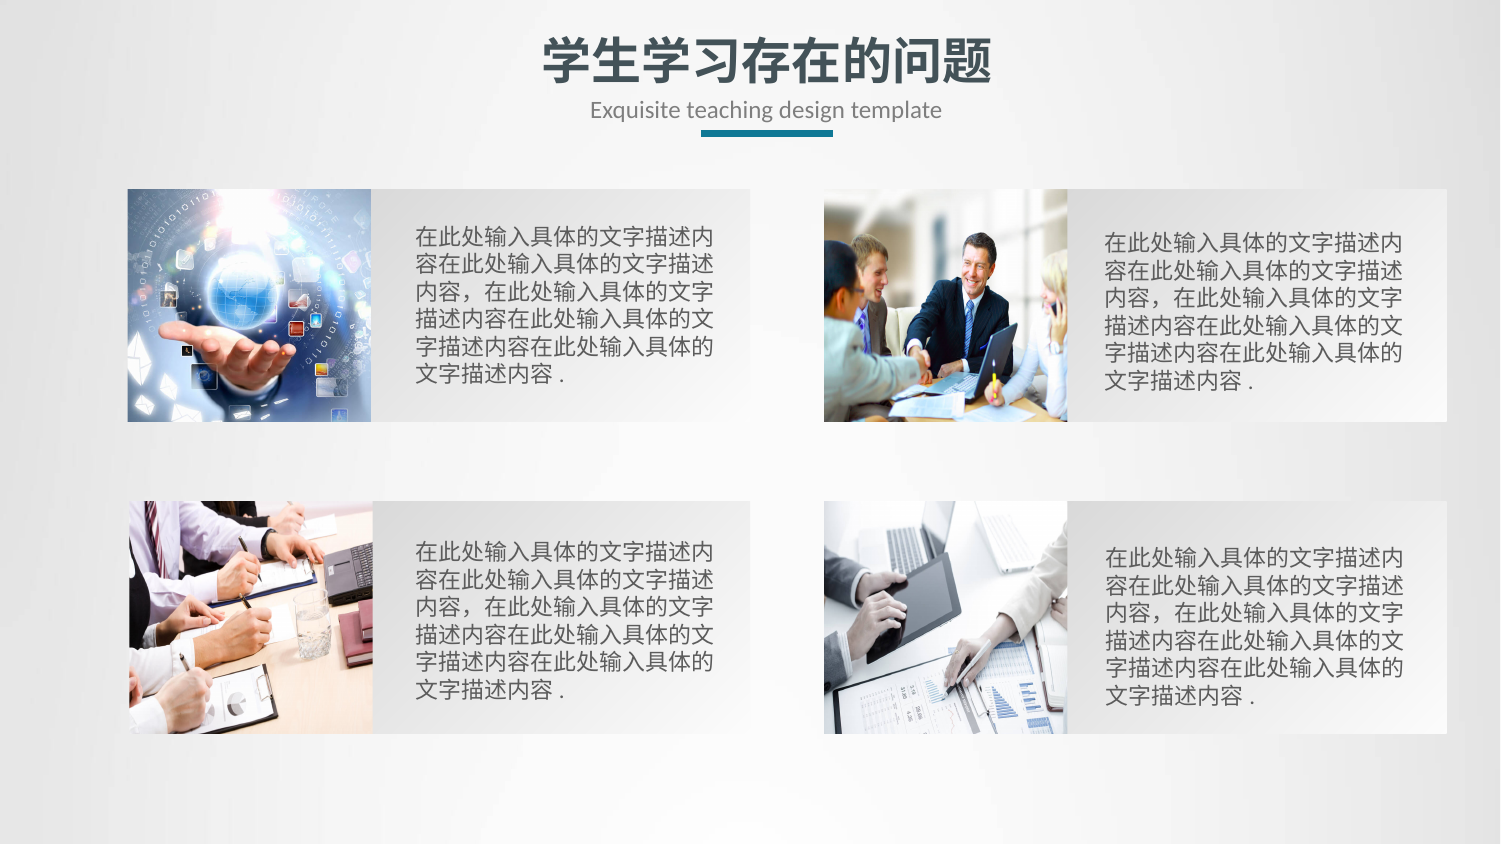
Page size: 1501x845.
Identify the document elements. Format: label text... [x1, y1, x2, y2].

text_box [128, 500, 374, 734]
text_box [1065, 189, 1447, 422]
picture [0, 0, 1501, 844]
text_box Exquisite teaching design template [578, 88, 955, 130]
text_box [127, 189, 372, 423]
text_box [823, 189, 1068, 423]
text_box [1065, 501, 1447, 734]
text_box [369, 501, 751, 734]
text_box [369, 189, 751, 422]
title 学生学习存在的问题 [242, 0, 1291, 120]
text_box [823, 500, 1068, 734]
